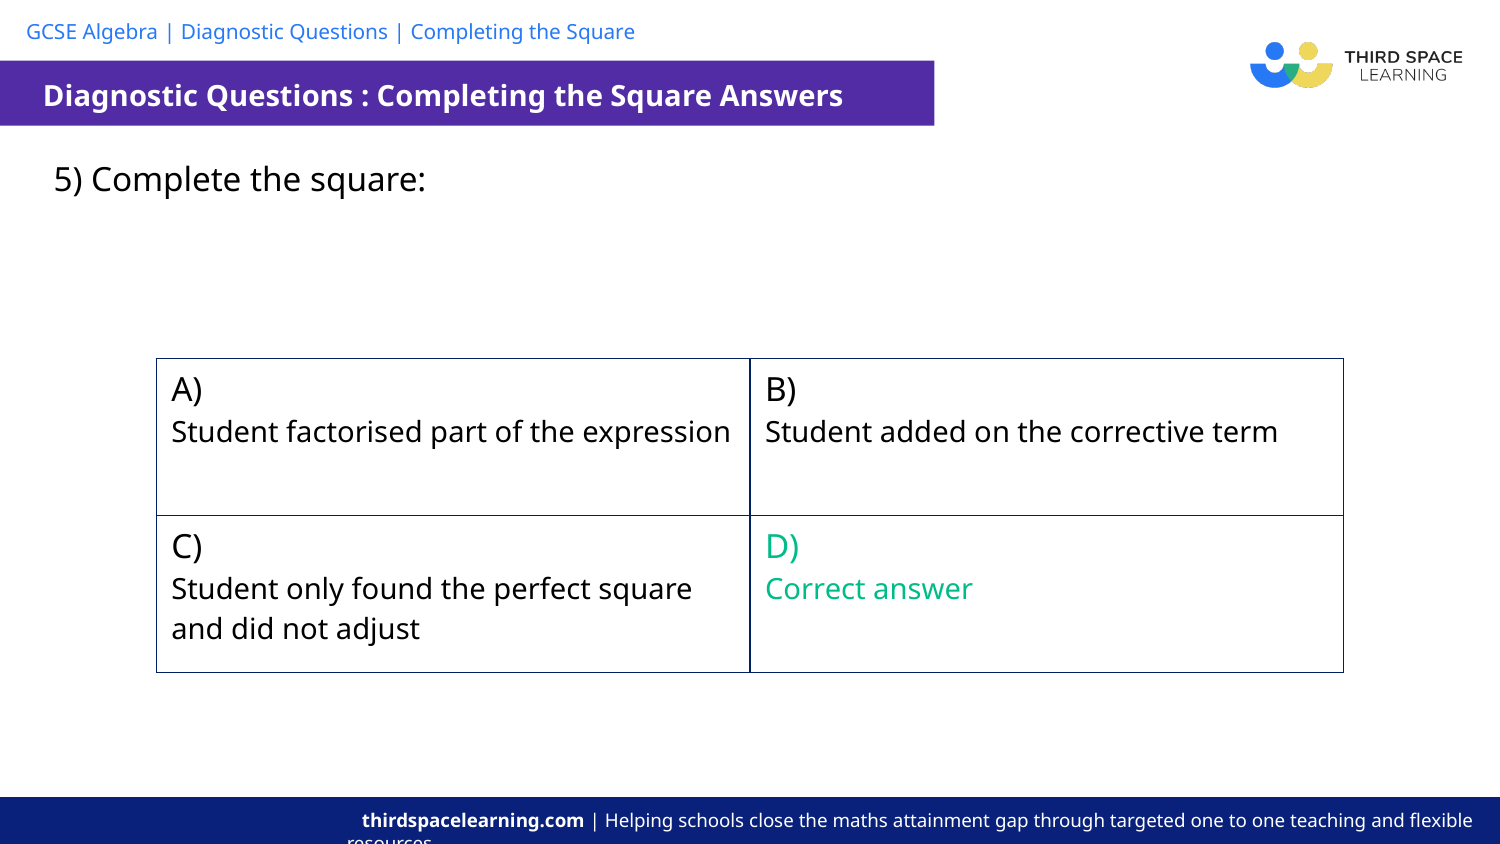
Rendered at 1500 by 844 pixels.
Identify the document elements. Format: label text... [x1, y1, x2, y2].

picture [1250, 33, 1465, 99]
text_box Diagnostic Questions : Completing the Square Answers [27, 61, 933, 127]
